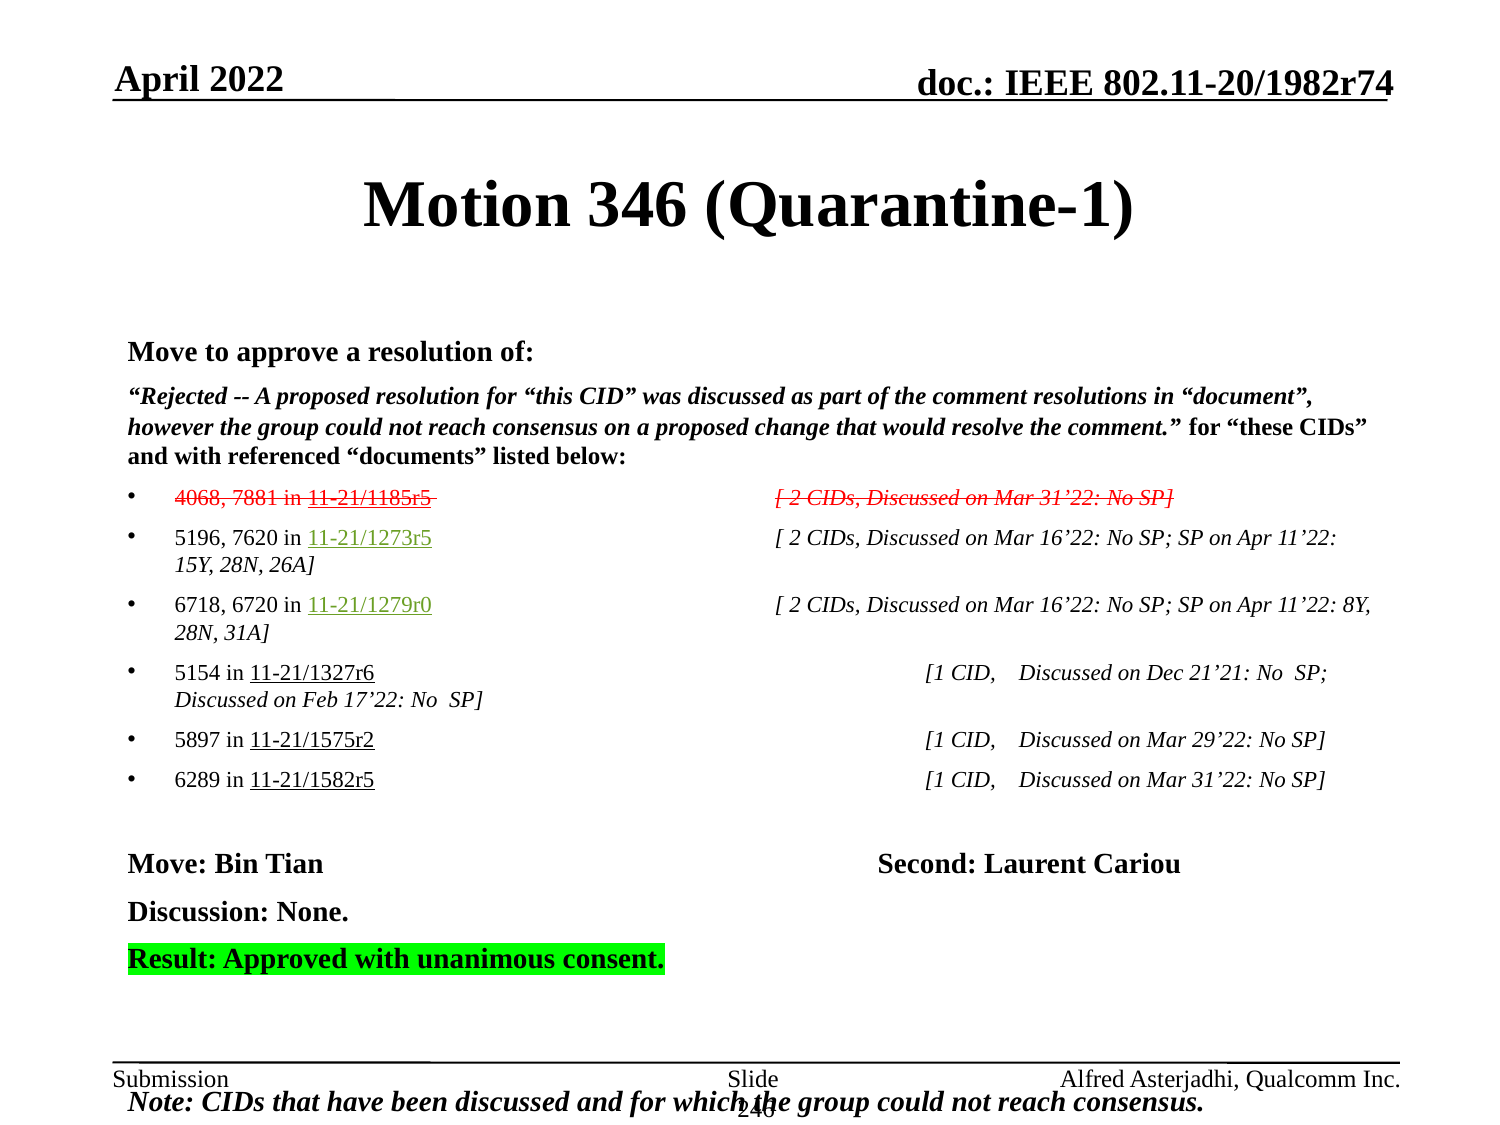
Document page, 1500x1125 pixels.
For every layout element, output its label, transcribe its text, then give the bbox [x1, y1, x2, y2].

title Motion 346 (Quarantine-1) [112, 112, 1388, 288]
list Move to approve a resolution of: “Rejected -- A proposed resolution for “this CID” was discussed as part of the comment resolutions in “document”, however the group could not reach consensus on a proposed change that would resolve the comment.” for “these CIDs” and with referenced “documents” listed below: 4068, 7881 in 11-21/1185r5 [ 2 CIDs, Discussed on Mar 31’22: No SP] 5196, 7620 in 11-21/1273r5 [ 2 CIDs, Discussed on Mar 16’22: No SP; SP on Apr 11’22: 15Y, 28N, 26A] 6718, 6720 in 11-21/1279r0 [ 2 CIDs, Discussed on Mar 16’22: No SP; SP on Apr 11’22: 8Y, 28N, 31A] 5154 in 11-21/1327r6 [1 CID, Discussed on Dec 21’21: No SP; Discussed on Feb 17’22: No SP] 5897 in 11-21/1575r2 [1 CID, Discussed on Mar 29’22: No SP] 6289 in 11-21/1582r5 [1 CID, Discussed on Mar 31’22: No SP] Move: Bin Tian Second: Laurent Cariou Discussion: None. Result: Approved with unanimous consent. Note: CIDs that have been discussed and for which the group could not reach consensus. [112, 324, 1388, 1063]
footer Alfred Asterjadhi, Qualcomm Inc. [878, 1061, 1402, 1093]
slide_number Slide 246 [712, 1061, 800, 1123]
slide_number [114, 54, 423, 100]
